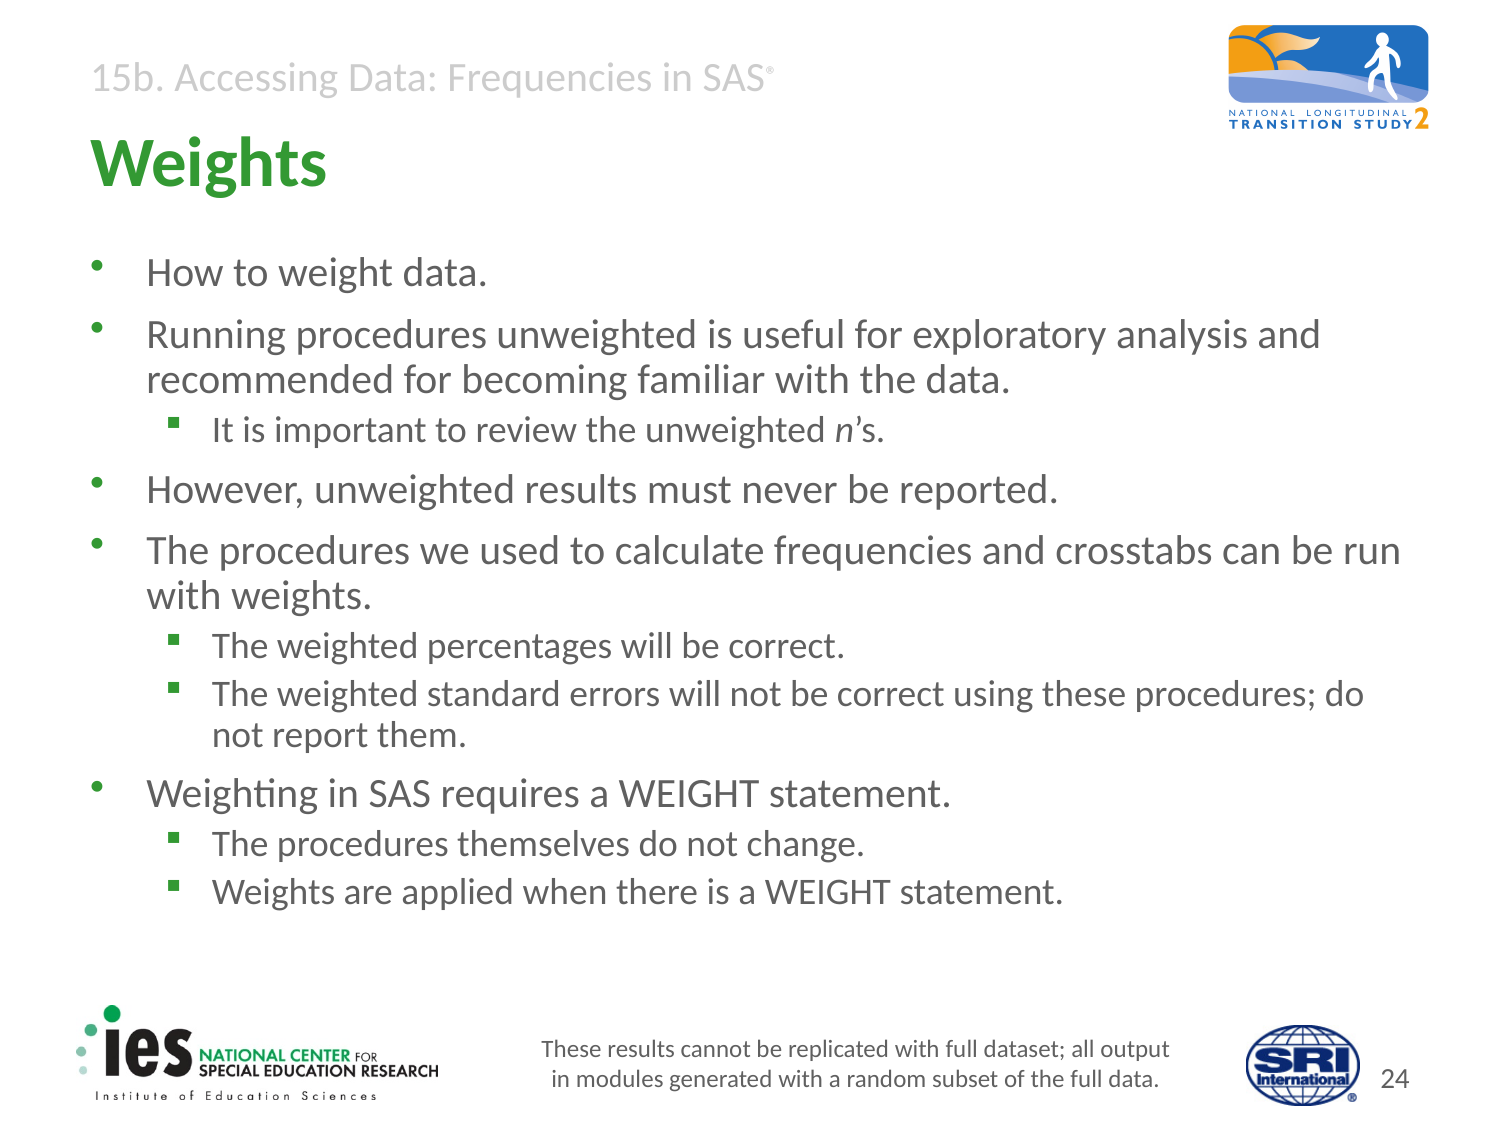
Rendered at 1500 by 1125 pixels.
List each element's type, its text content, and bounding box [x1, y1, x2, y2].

slide_number 23 [1321, 1051, 1426, 1125]
list How to weight data. Running procedures unweighted is useful for exploratory analysis and recommended for becoming familiar with the data. It is important to review the unweighted n’s. However, unweighted results must never be reported. The procedures we used to calculate frequencies and crosstabs can be run with weights. The weighted percentages will be correct. The weighted standard errors will not be correct using these procedures; do not report them. Weighting in SAS requires a WEIGHT statement. The procedures themselves do not change. Weights are applied when there is a WEIGHT statement. [74, 243, 1426, 987]
picture [76, 1005, 438, 1100]
picture [1246, 1025, 1360, 1106]
title Weights [74, 90, 1426, 226]
footer These results cannot be replicated with full dataset; all output in modules generated with a random subset of the full data. [437, 1024, 1276, 1104]
